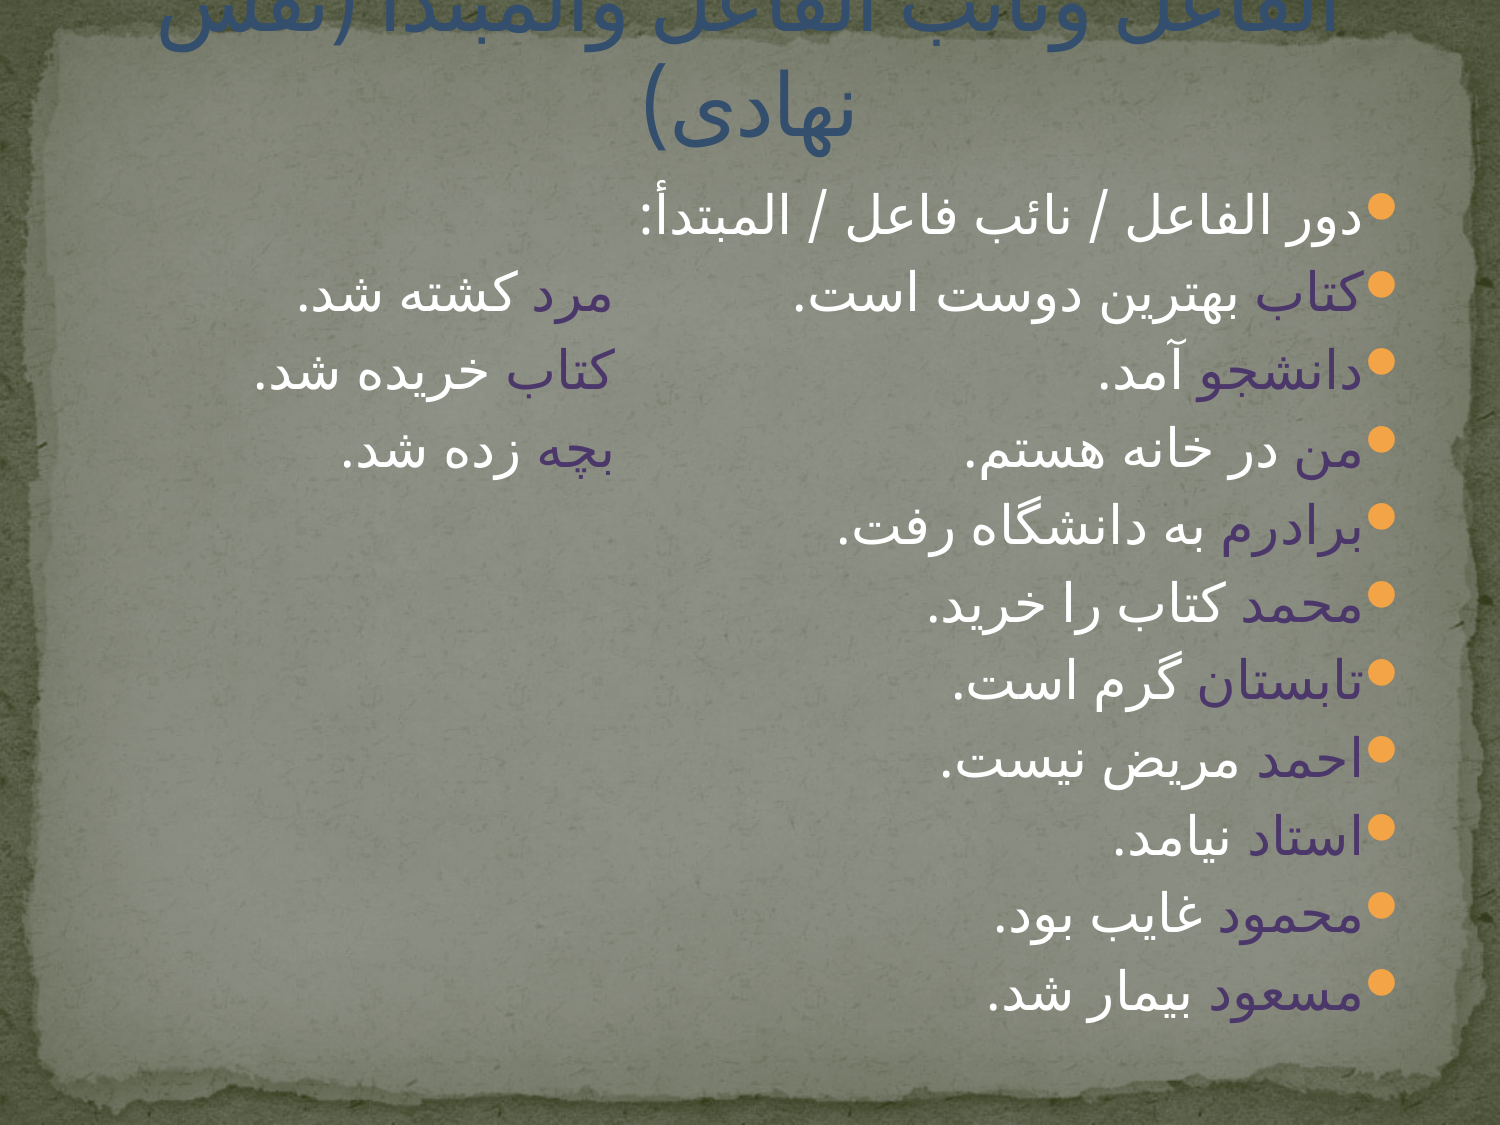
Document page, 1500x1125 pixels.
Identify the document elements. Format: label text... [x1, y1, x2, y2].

title الفاعل ونائب الفاعل والمبتدأ (نقش نهادى) [74, 24, 1425, 161]
list دور الفاعل / نائب فاعل / المبتدأ: کتاب بهترین دوست است. مرد کشته شد. دانشجو آمد. کتاب خریده شد. من در خانه هستم. بچه زده شد. برادرم به دانشگاه رفت. محمد کتاب را خرید. تابستان گرم است. احمد مریض نیست. استاد نیامد. محمود غایب بود. مسعود بیمار شد. [75, 172, 1425, 1071]
